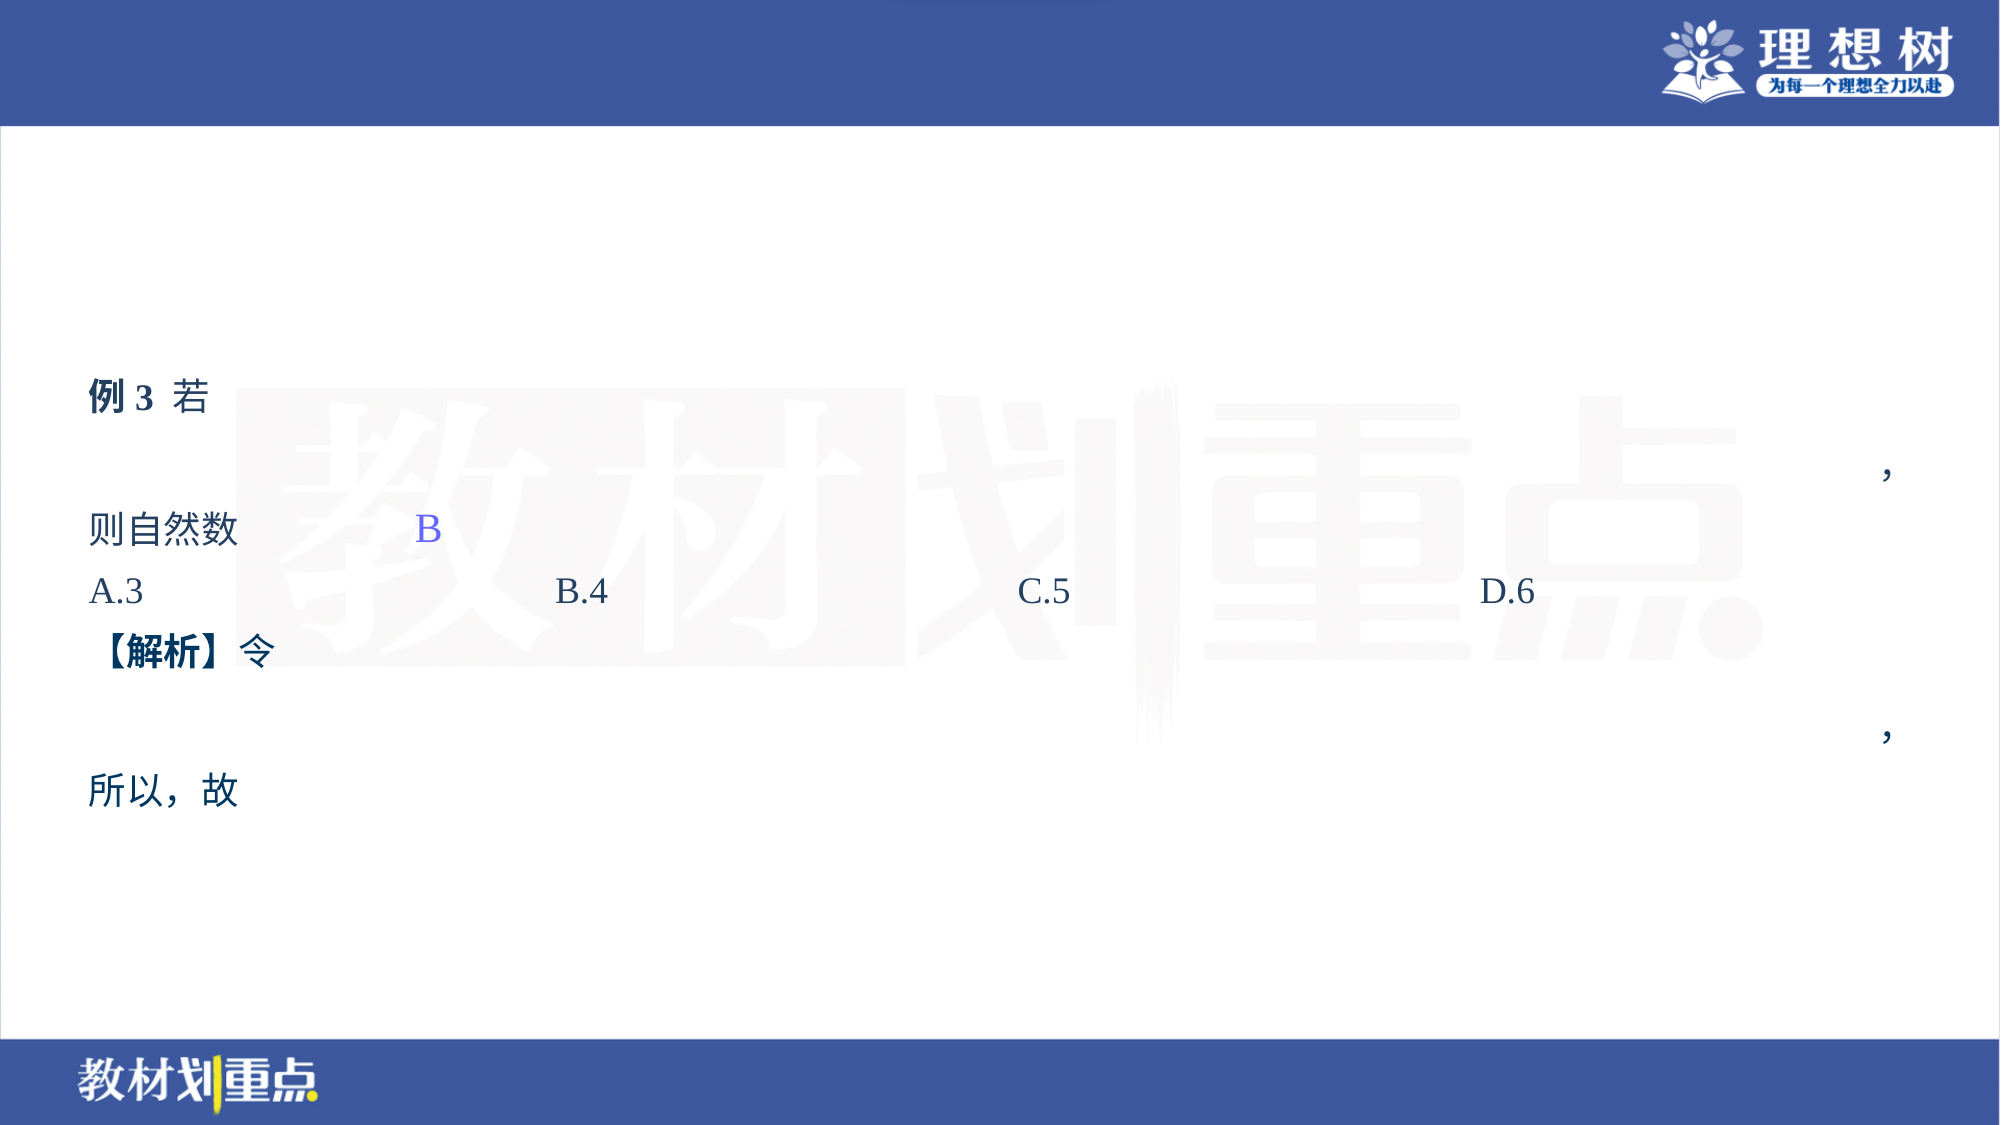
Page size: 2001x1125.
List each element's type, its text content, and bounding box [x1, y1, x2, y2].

picture [0, 0, 2000, 1125]
text_box B [399, 499, 458, 544]
text_box A.3 B.4 C.5 D.6 [88, 544, 1911, 604]
